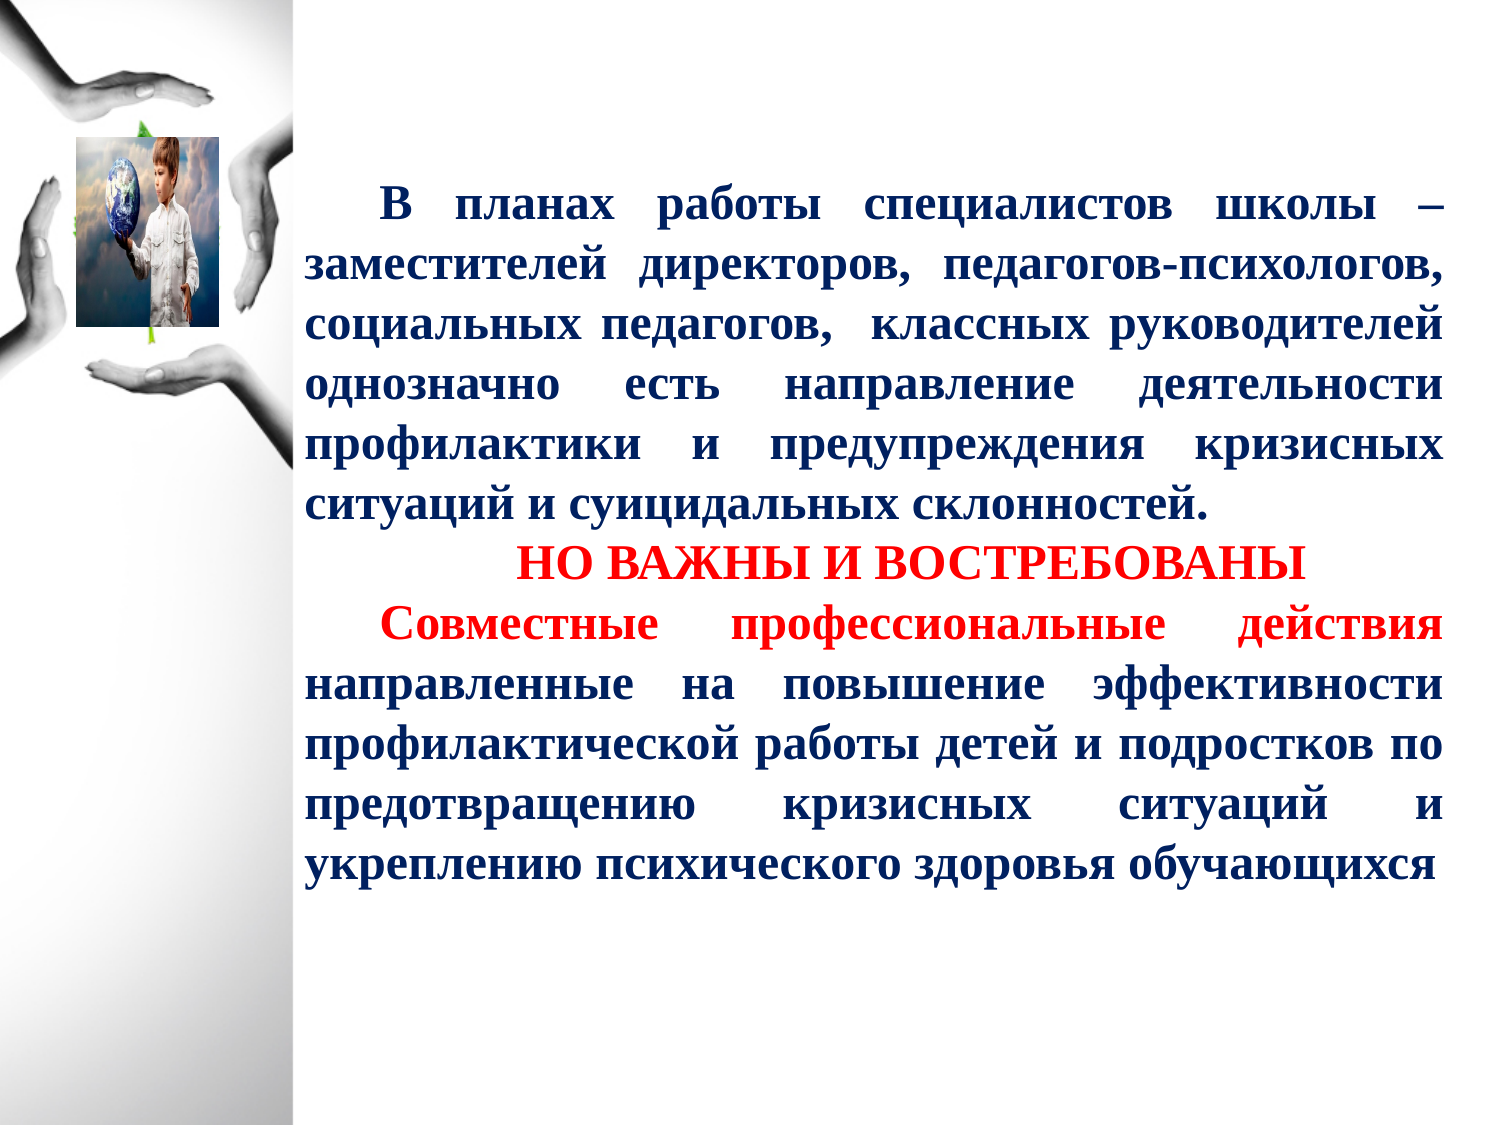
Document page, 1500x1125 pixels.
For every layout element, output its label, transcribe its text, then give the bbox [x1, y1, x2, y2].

picture [0, 0, 1500, 1125]
list В планах работы специалистов школы – заместителей директоров, педагогов-психологов, социальных педагогов, классных руководителей однозначно есть направление деятельности профилактики и предупреждения кризисных ситуаций и суицидальных склонностей. НО ВАЖНЫ И ВОСТРЕБОВАНЫ Совместные профессиональные действия направленные на повышение эффективности профилактической работы детей и подростков по предотвращению кризисных ситуаций и укреплению психического здоровья обучающихся [289, 101, 1459, 894]
